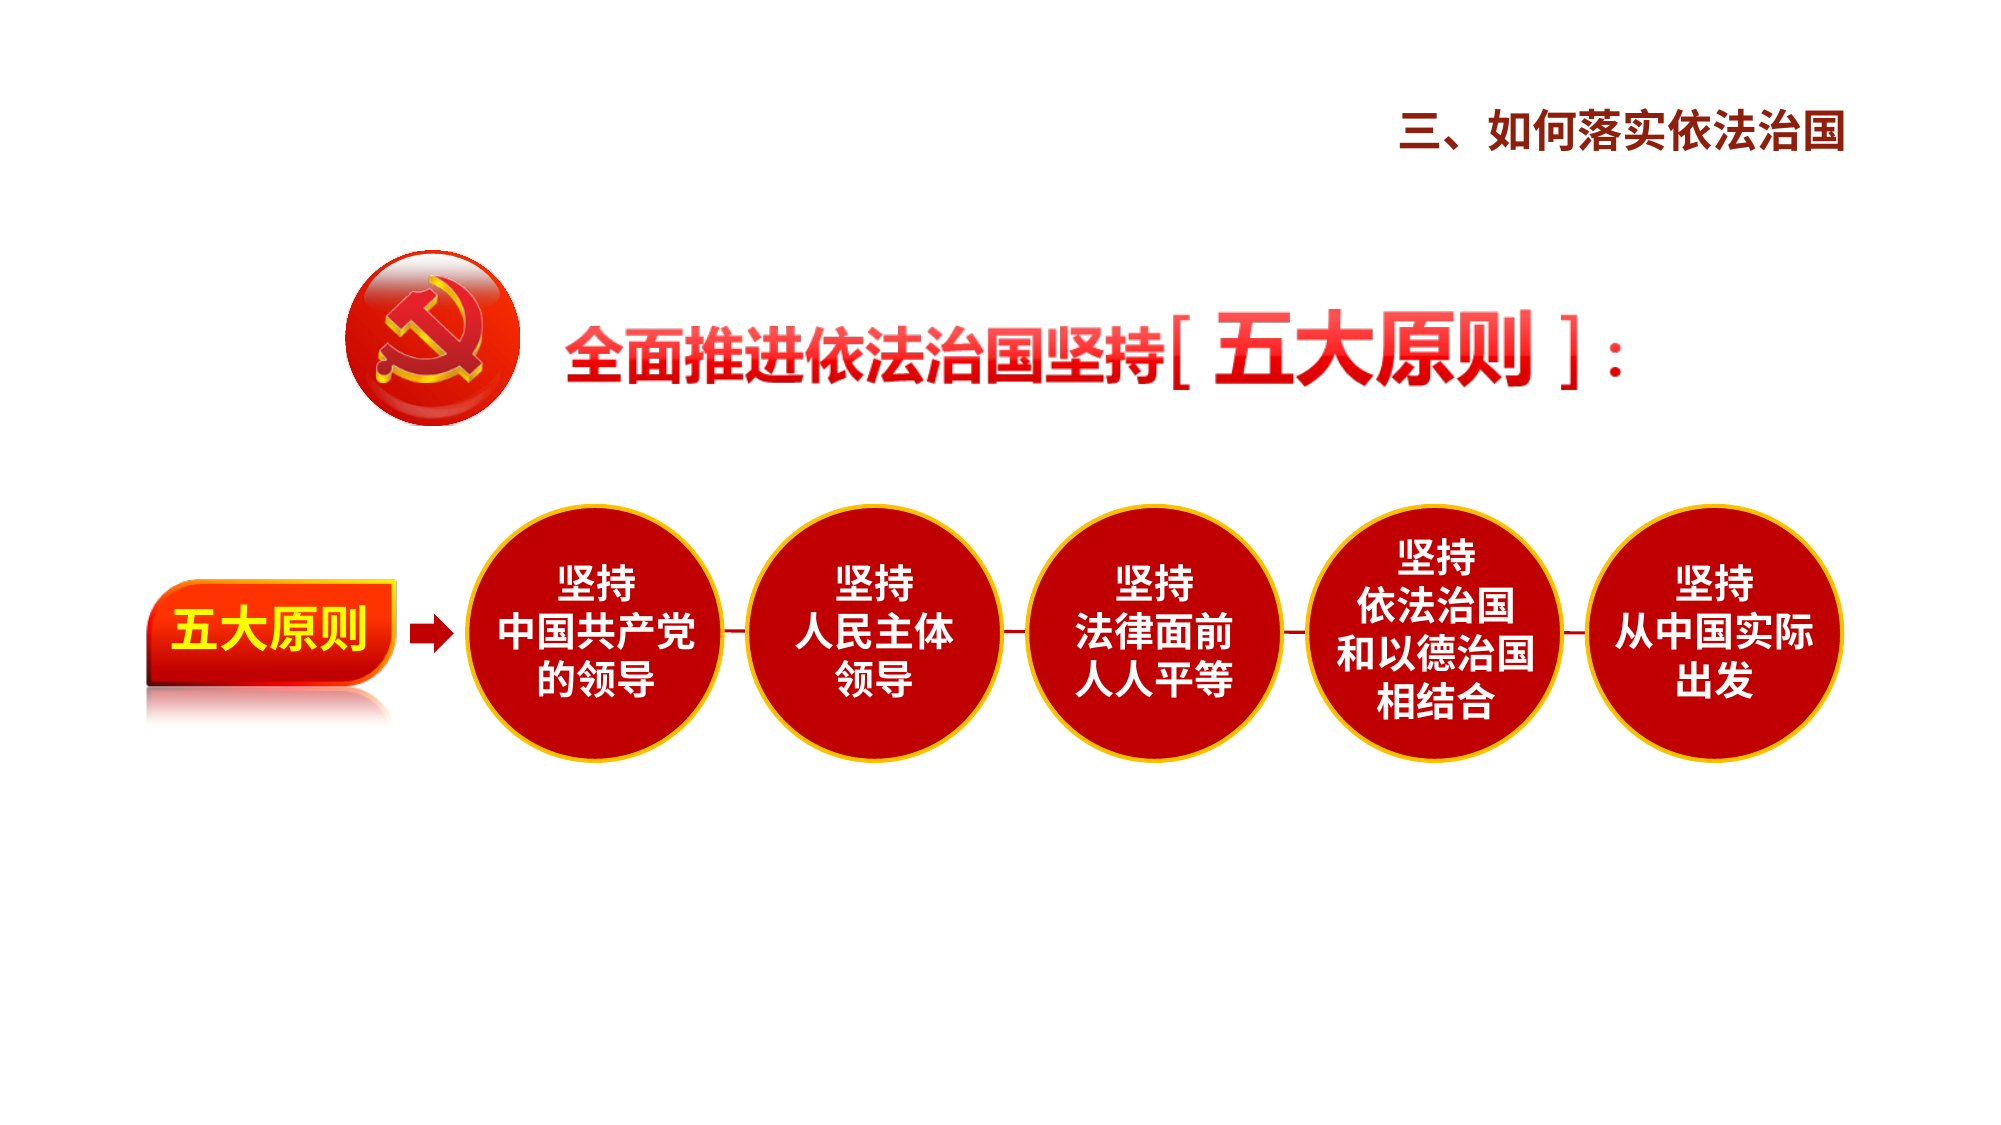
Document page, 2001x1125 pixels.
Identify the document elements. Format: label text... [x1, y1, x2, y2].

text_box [1027, 505, 1283, 761]
text_box [410, 613, 454, 654]
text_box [143, 578, 400, 797]
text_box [747, 505, 1003, 761]
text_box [467, 505, 723, 761]
picture [527, 273, 1739, 407]
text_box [1307, 505, 1563, 761]
text_box 三、如何落实依法治国 [1351, 94, 1894, 164]
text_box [1586, 505, 1843, 761]
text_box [345, 250, 520, 426]
